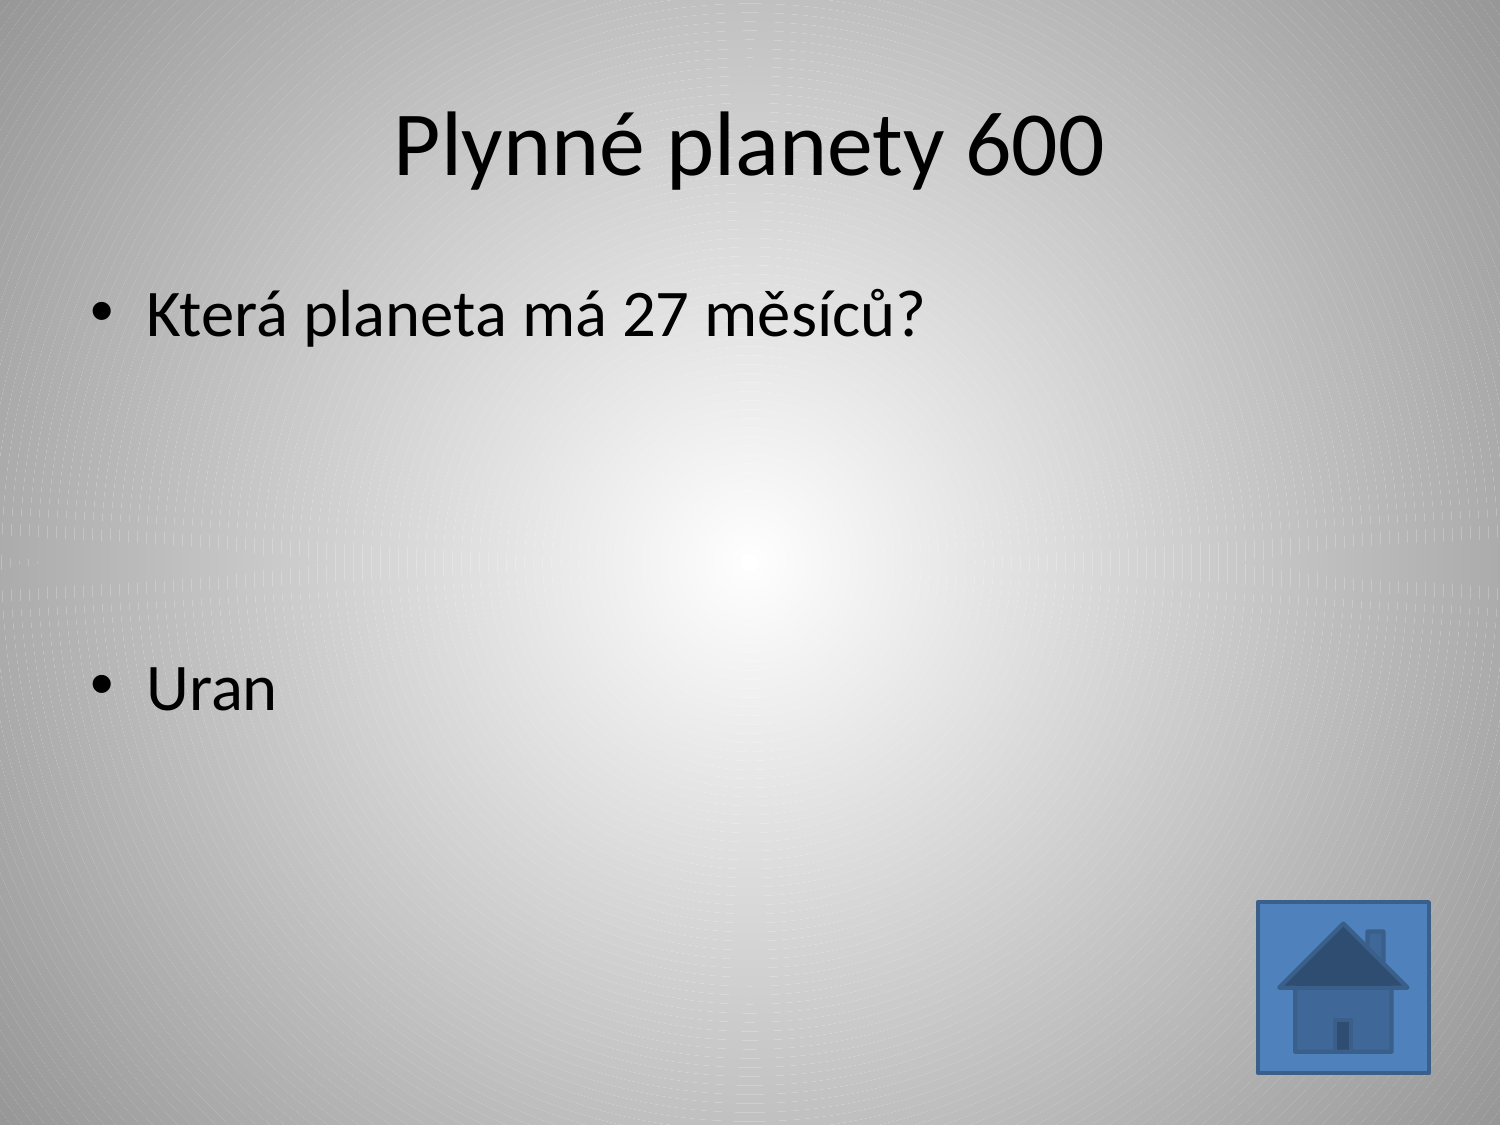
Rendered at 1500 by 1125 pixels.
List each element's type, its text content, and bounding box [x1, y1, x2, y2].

list Která planeta má 27 měsíců? Uran [75, 262, 1425, 1005]
title Plynné planety 600 [75, 45, 1425, 233]
text_box [1256, 900, 1431, 1075]
